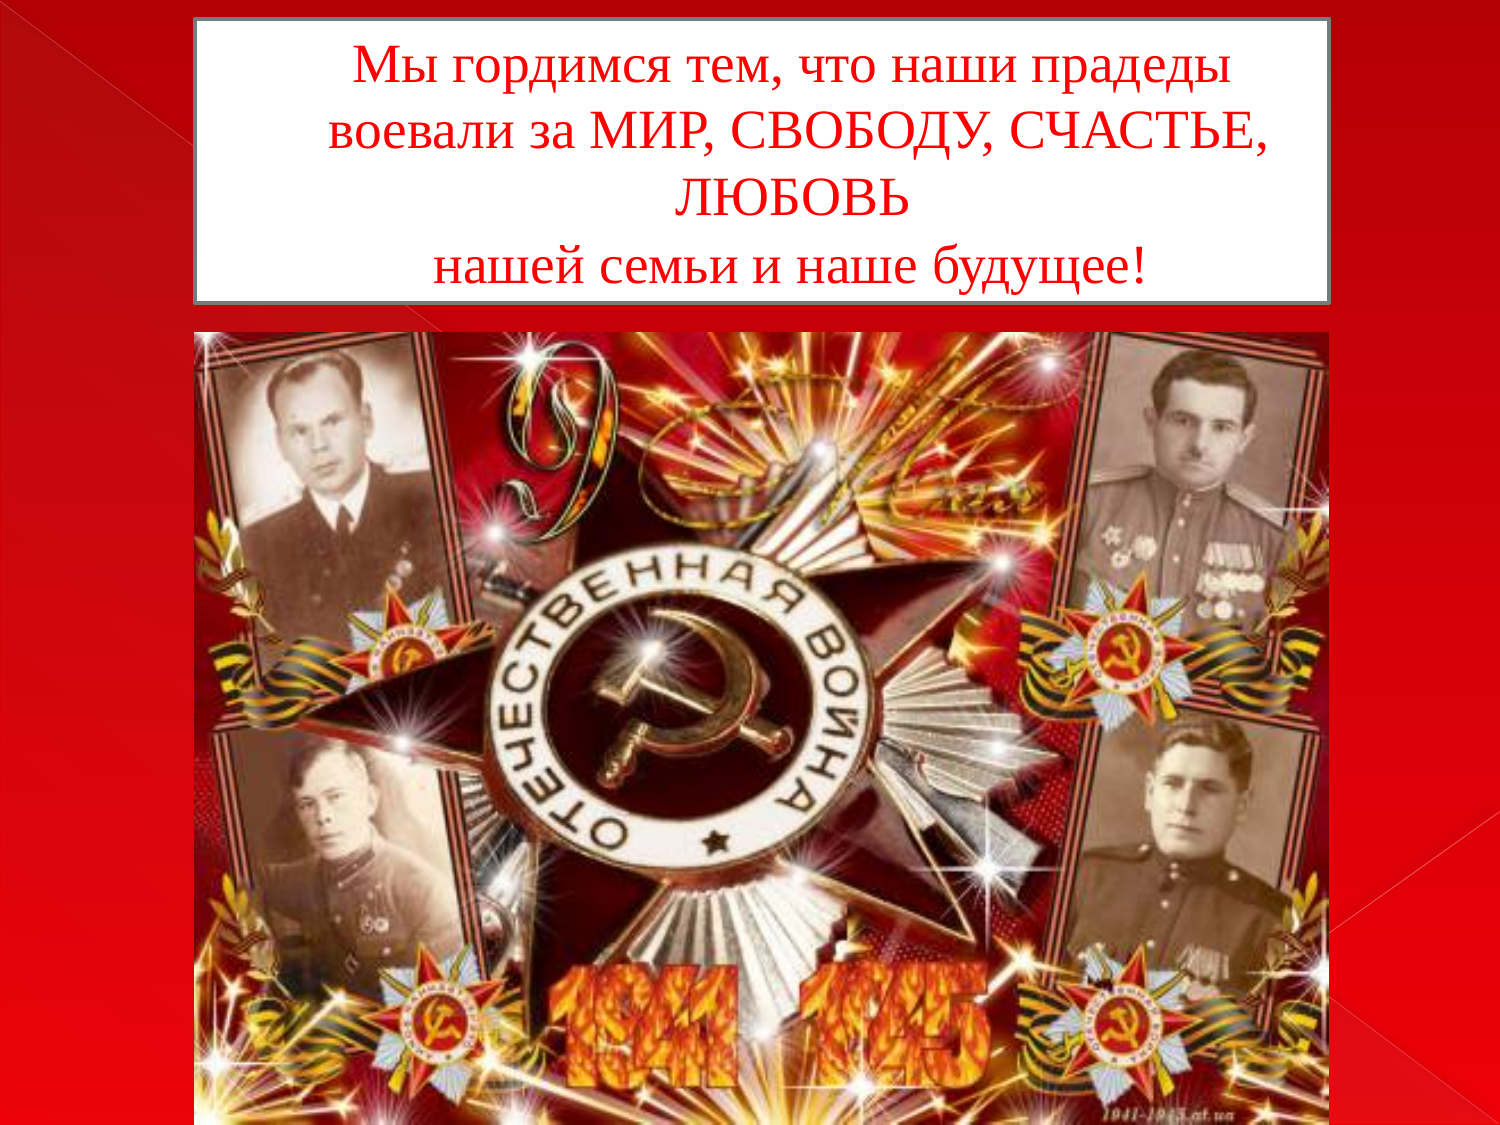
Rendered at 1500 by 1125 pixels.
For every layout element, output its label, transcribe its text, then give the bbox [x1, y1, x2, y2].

title Мы гордимся тем, что наши прадеды воевали за МИР, СВОБОДУ, СЧАСТЬЕ, ЛЮБОВЬ нашей семьи и наше будущее! [193, 17, 1331, 305]
picture [194, 332, 1329, 1125]
